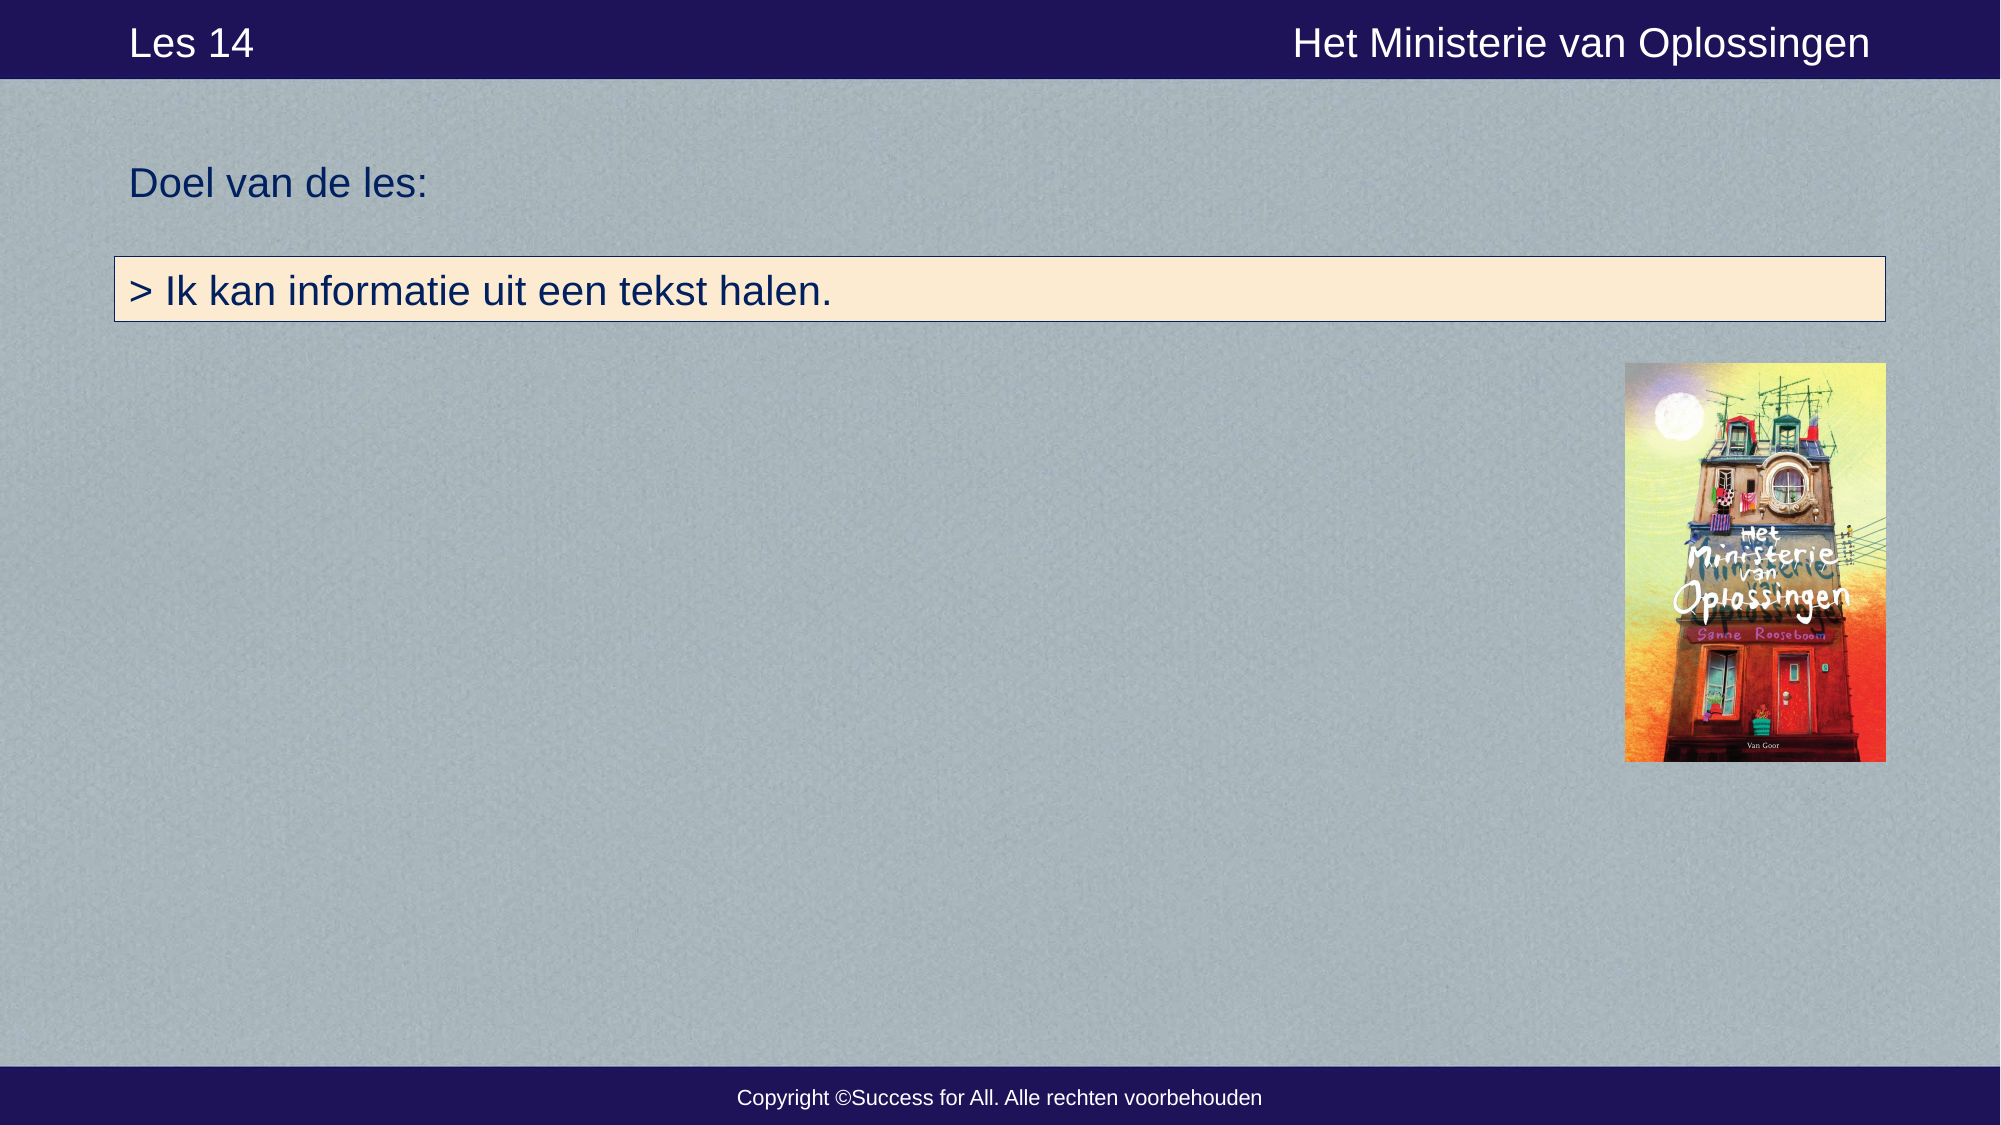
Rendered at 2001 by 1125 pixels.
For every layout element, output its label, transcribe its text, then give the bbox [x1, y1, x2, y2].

text_box Copyright ©Success for All. Alle rechten voorbehouden [0, 1076, 2000, 1125]
text_box > Ik kan informatie uit een tekst halen. [114, 256, 1886, 322]
text_box Doel van de les: [113, 148, 1635, 214]
picture [0, 0, 2001, 1125]
text_box Les 14 [114, 8, 354, 73]
text_box Het Ministerie van Oplossingen [999, 8, 1886, 73]
